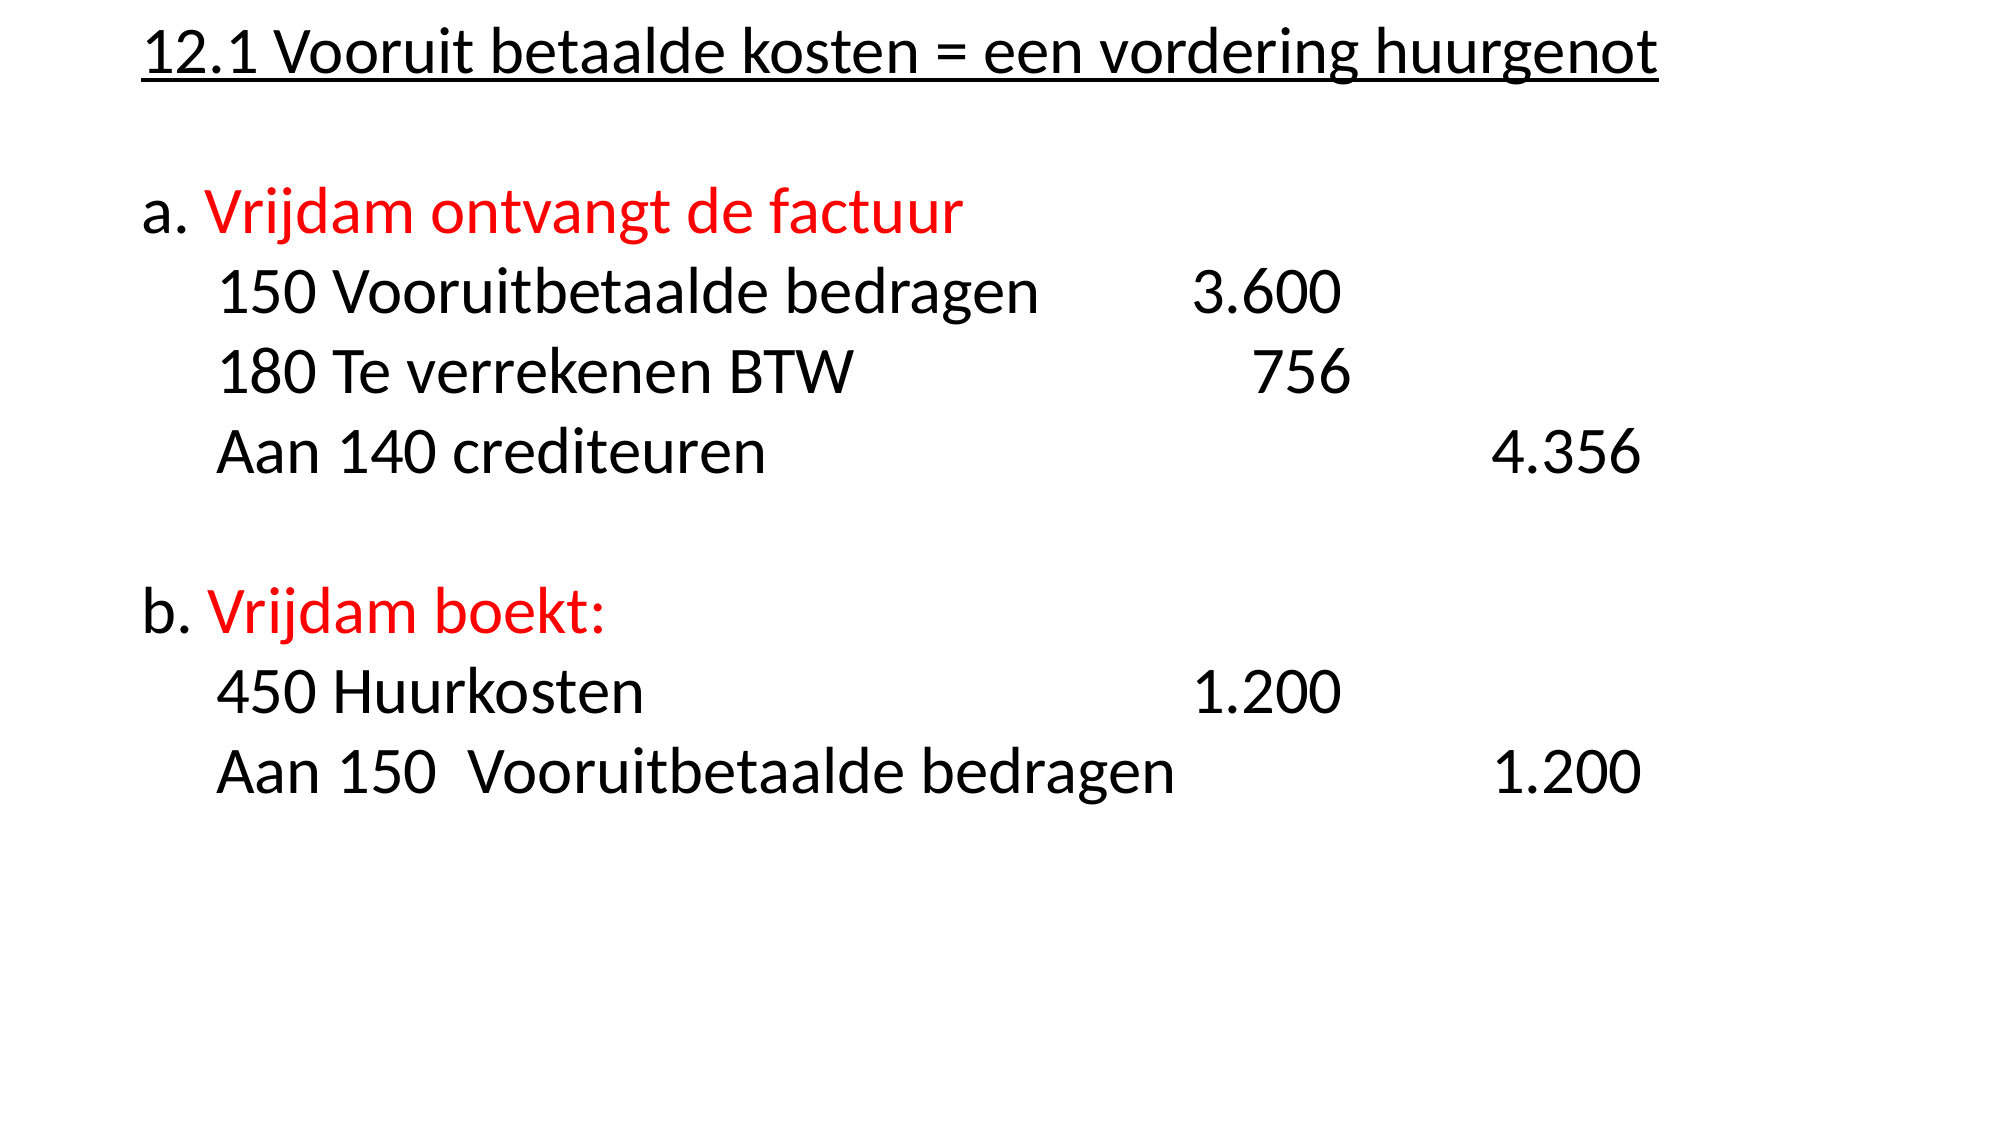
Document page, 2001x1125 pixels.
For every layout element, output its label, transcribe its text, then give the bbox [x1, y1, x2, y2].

text_box 12.1 Vooruit betaalde kosten = een vordering huurgenot a. Vrijdam ontvangt de factuur 150 Vooruitbetaalde bedragen 3.600 180 Te verrekenen BTW 756 Aan 140 crediteuren 4.356 b. Vrijdam boekt: 450 Huurkosten 1.200 Aan 150 Vooruitbetaalde bedragen 1.200 [126, 0, 1838, 815]
